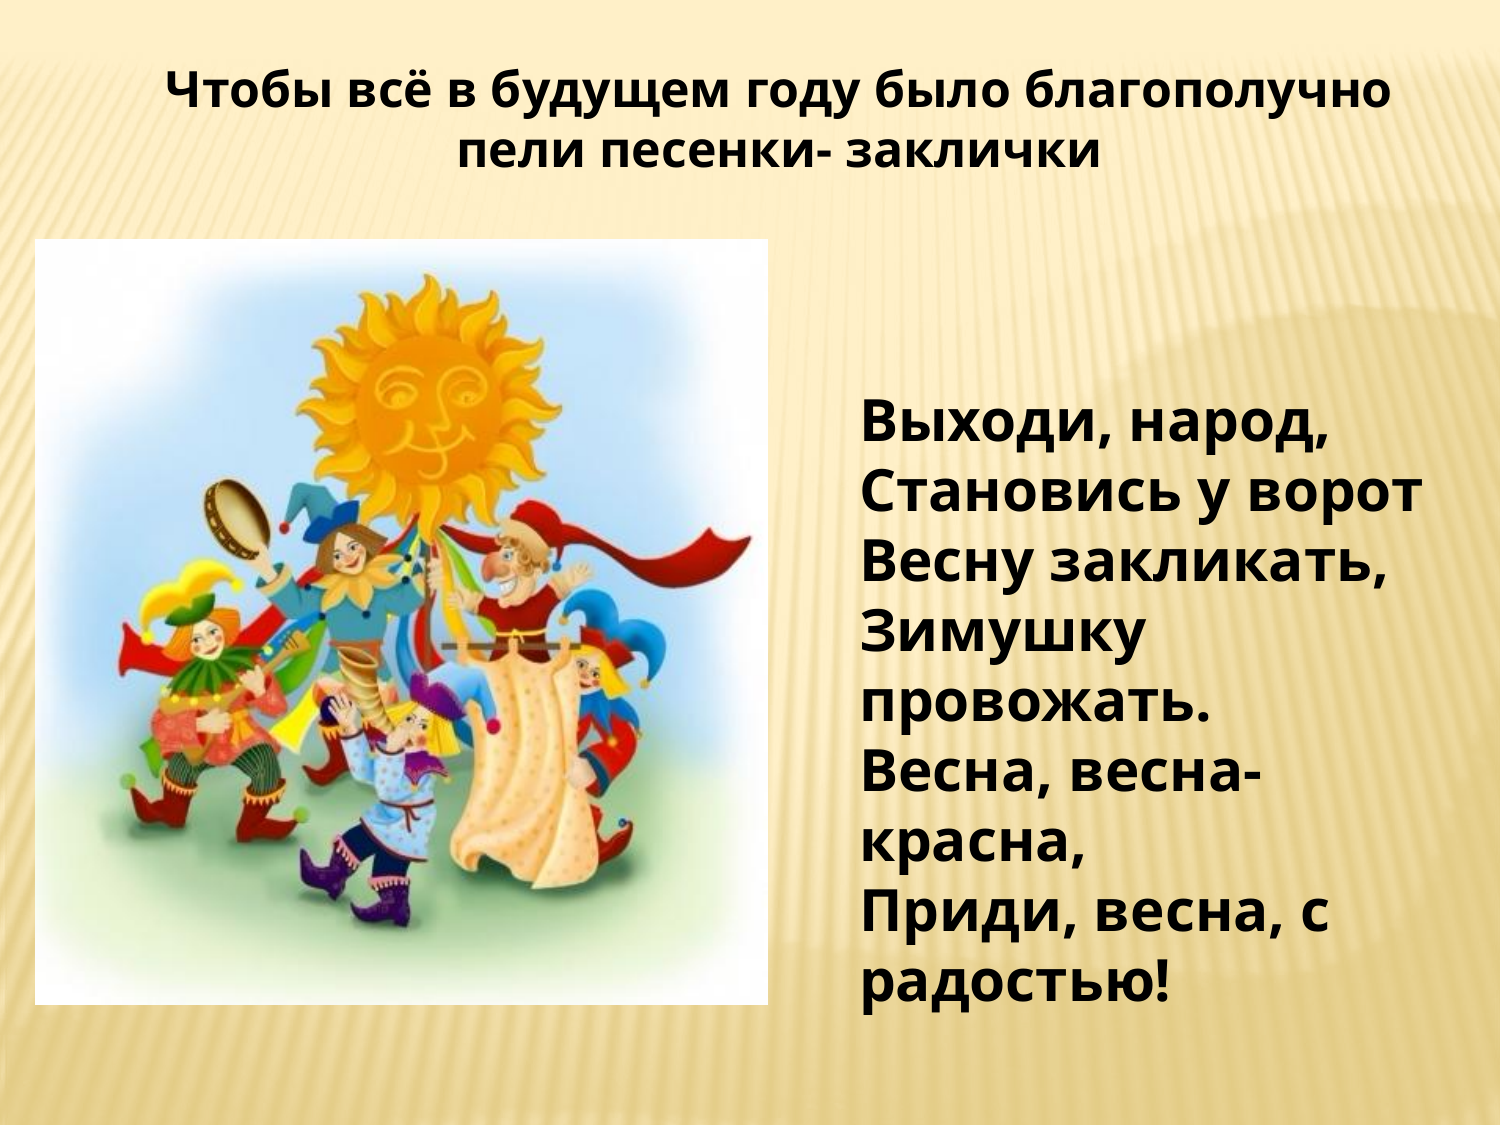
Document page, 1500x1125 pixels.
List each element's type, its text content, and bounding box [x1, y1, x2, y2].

text_box Чтобы всё в будущем году было благополучно пели песенки- заклички [147, 50, 1412, 186]
text_box Выходи, народ, Становись у ворот Весну закликать, Зимушку провожать. Весна, весна-красна, Приди, весна, с радостью! [844, 375, 1465, 1021]
picture [35, 239, 768, 1005]
